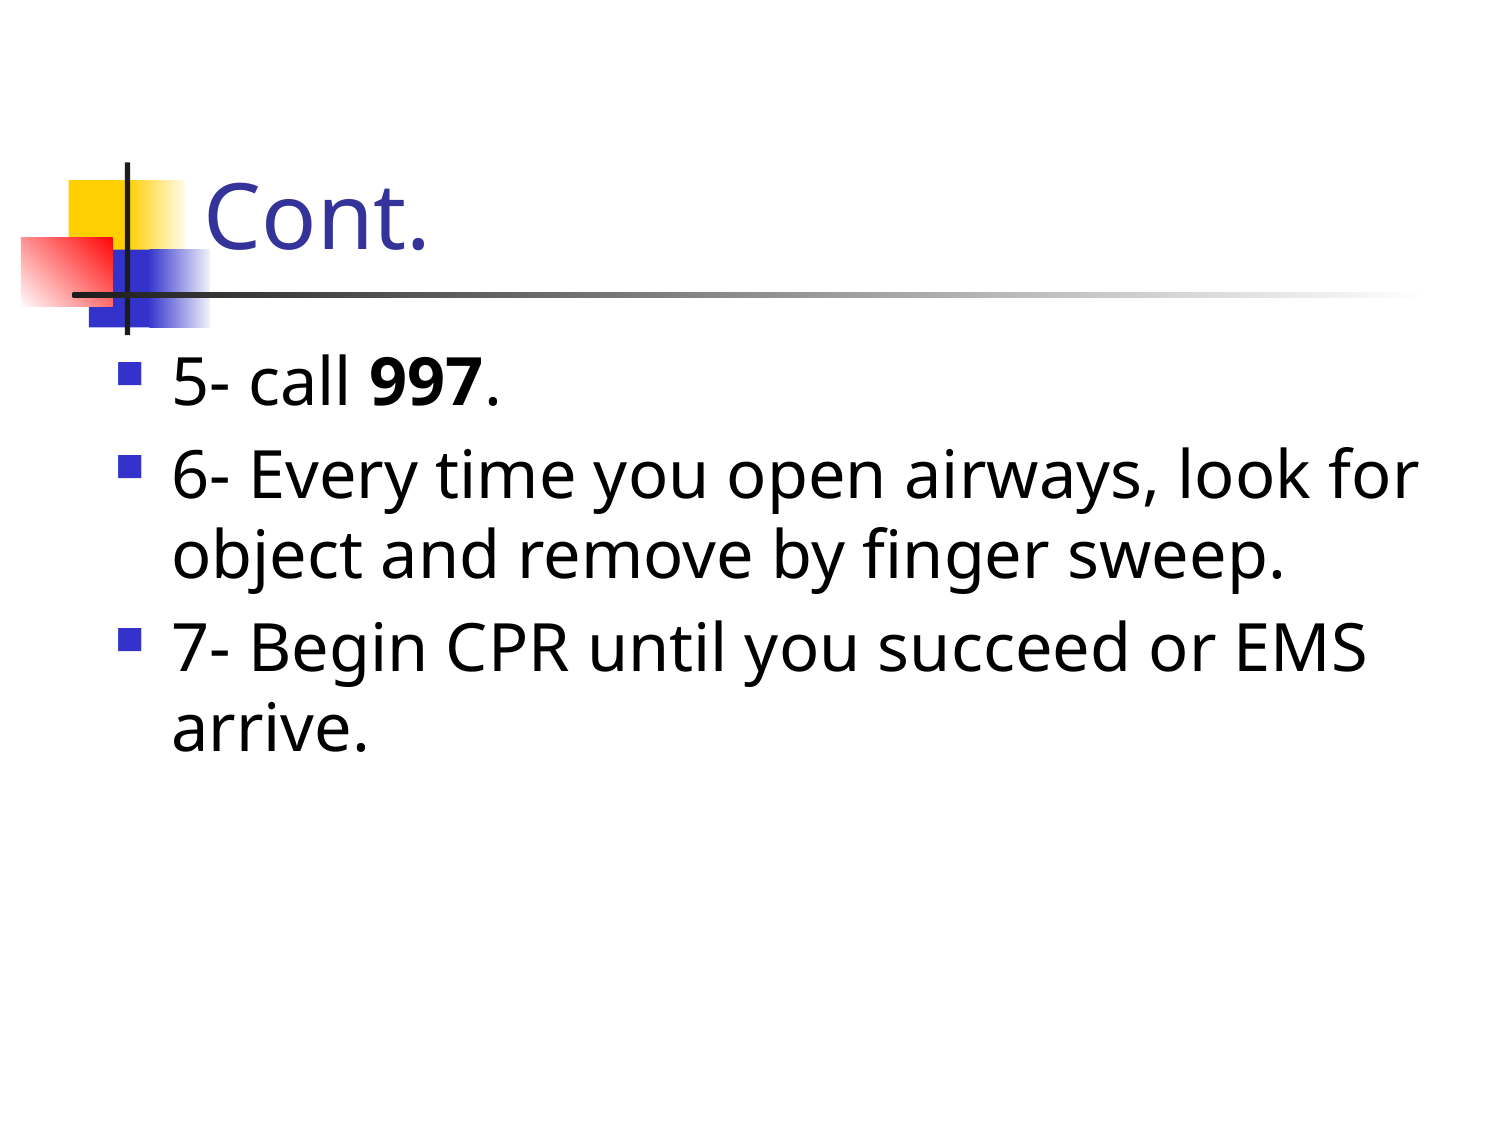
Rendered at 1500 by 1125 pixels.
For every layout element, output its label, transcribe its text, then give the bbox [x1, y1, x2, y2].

list 5- call 997. 6- Every time you open airways, look for object and remove by finger sweep. 7- Begin CPR until you succeed or EMS arrive. [99, 330, 1470, 1101]
title Cont. [188, 34, 1468, 276]
